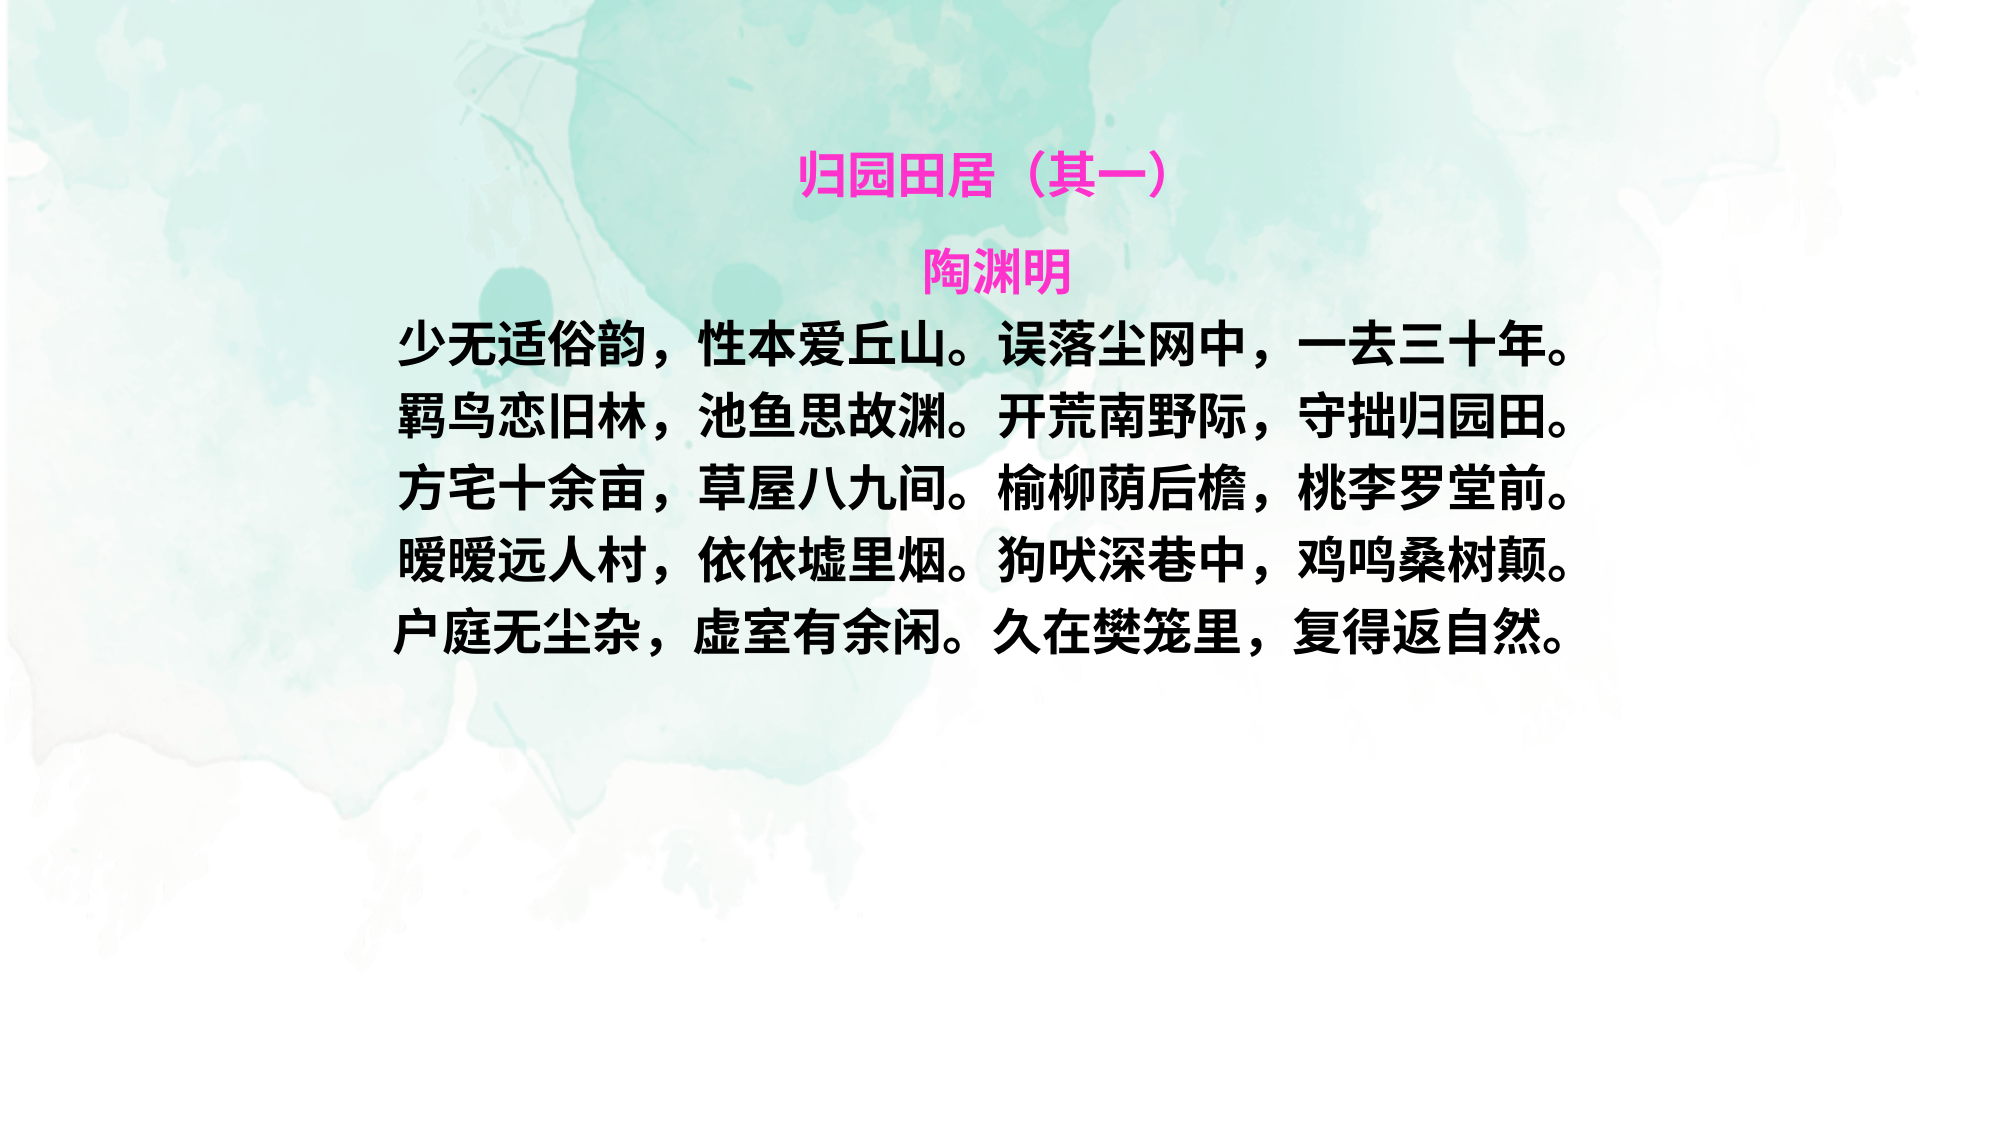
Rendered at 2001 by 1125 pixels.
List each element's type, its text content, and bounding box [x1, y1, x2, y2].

picture [0, 0, 2000, 1125]
text_box 归园田居（其一） 陶渊明 少无适俗韵，性本爱丘山。误落尘网中，一去三十年。 羁鸟恋旧林，池鱼思故渊。开荒南野际，守拙归园田。 方宅十余亩，草屋八九间。榆柳荫后檐，桃李罗堂前。 暧暧远人村，依依墟里烟。狗吠深巷中，鸡鸣桑树颠。 户庭无尘杂，虚室有余闲。久在樊笼里，复得返自然。 [352, 123, 1643, 668]
